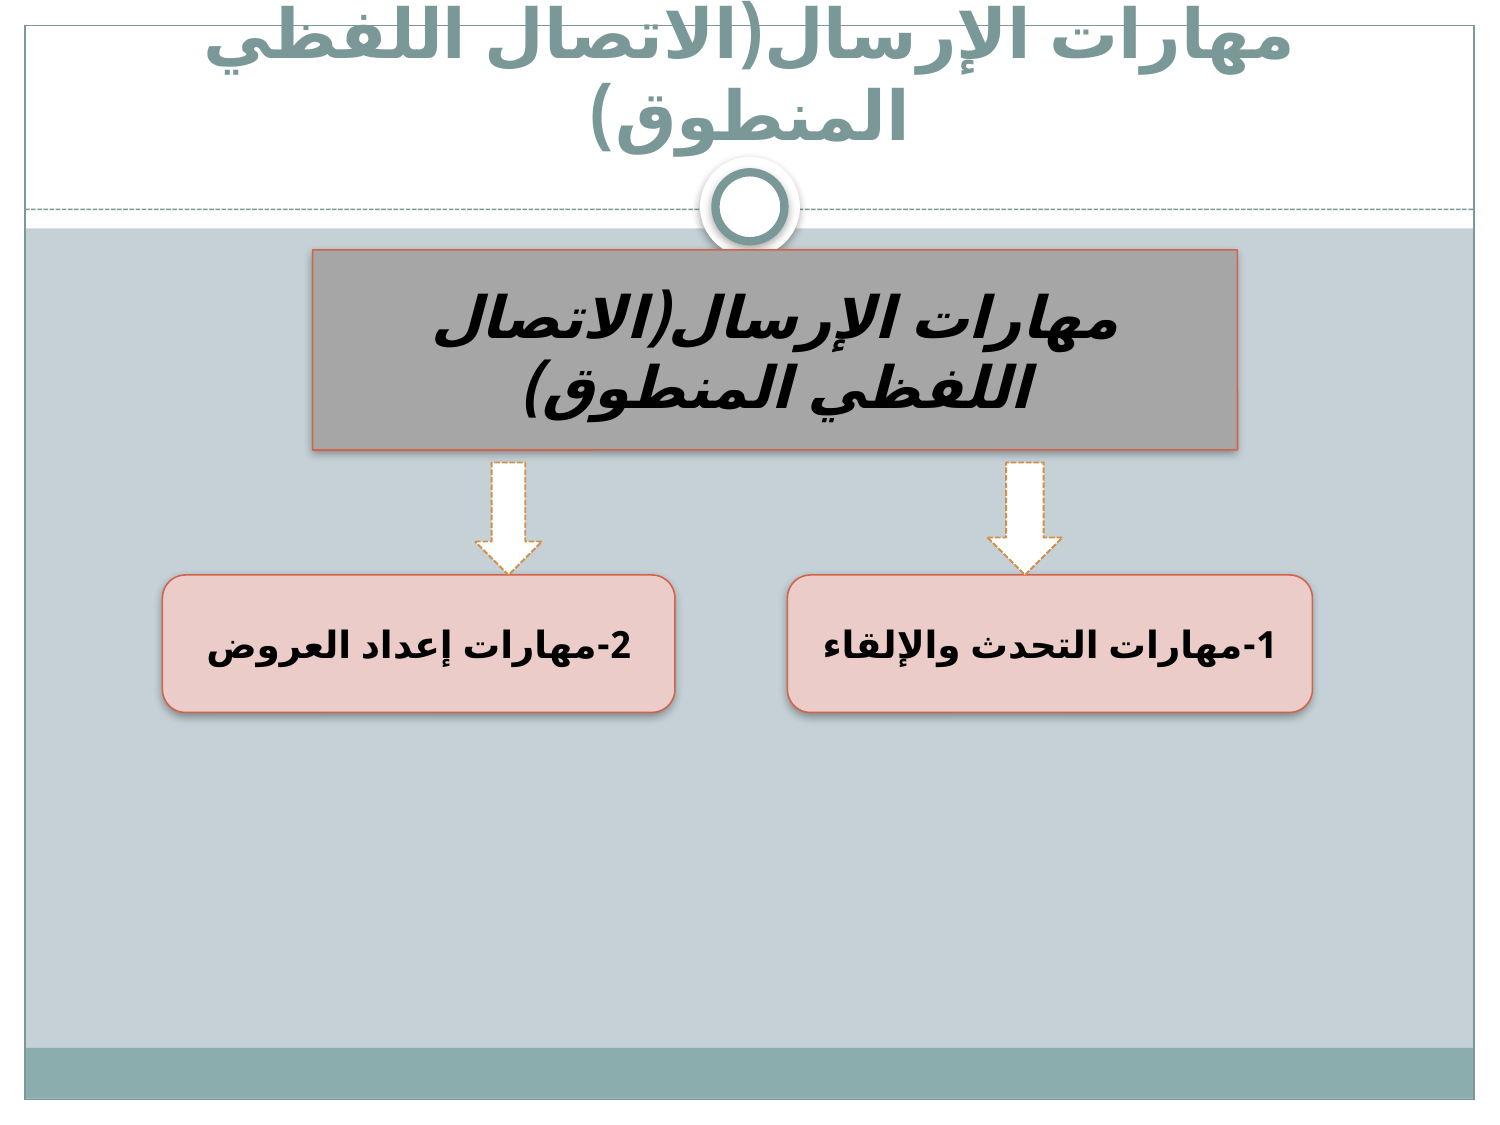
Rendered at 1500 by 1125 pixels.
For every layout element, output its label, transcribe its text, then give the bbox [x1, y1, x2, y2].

title مهارات الإرسال(الاتصال اللفظي المنطوق) [49, 37, 1450, 162]
text_box 1-مهارات التحدث والإلقاء [786, 574, 1314, 714]
text_box 2-مهارات إعداد العروض [161, 574, 676, 714]
text_box مهارات الإرسال(الاتصال اللفظي المنطوق) [311, 249, 1239, 451]
text_box [474, 461, 543, 576]
text_box [987, 461, 1063, 576]
